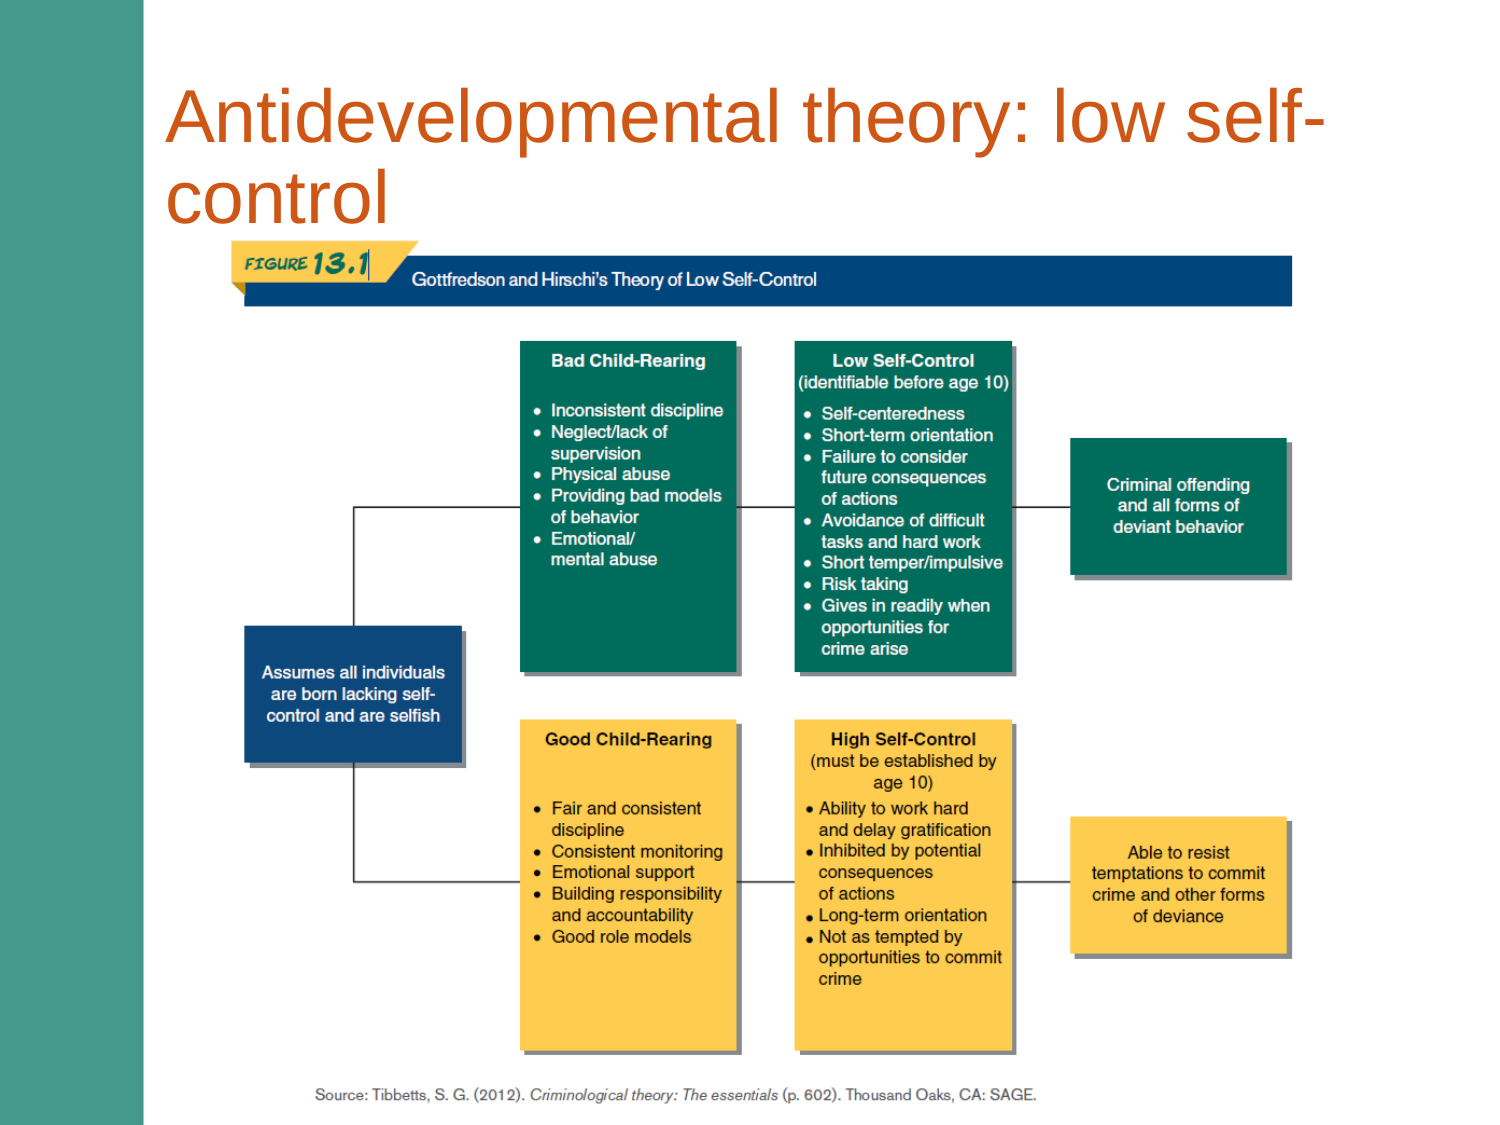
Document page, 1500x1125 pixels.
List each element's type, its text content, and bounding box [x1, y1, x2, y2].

title Antidevelopmental theory: low self-control [150, 50, 1444, 268]
picture [0, 0, 1500, 1125]
